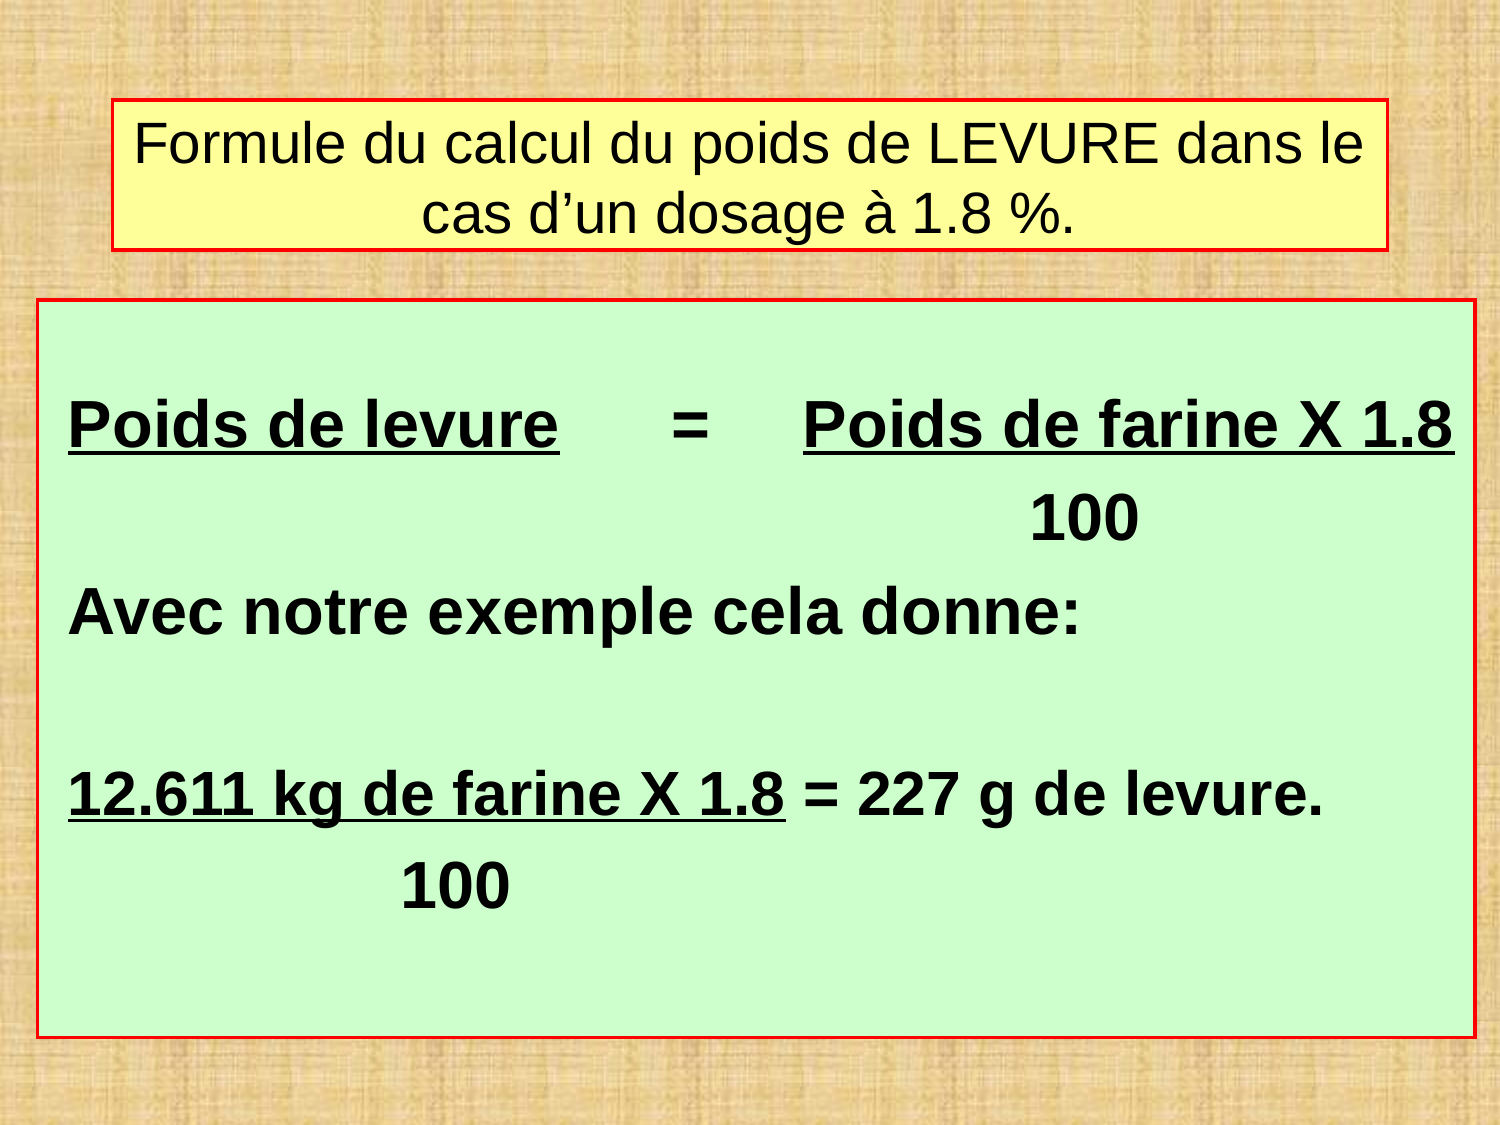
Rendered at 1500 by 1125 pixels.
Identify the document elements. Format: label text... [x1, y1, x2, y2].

title Formule du calcul du poids de LEVURE dans le cas d’un dosage à 1.8 %. [112, 99, 1388, 250]
picture [0, 0, 1500, 1125]
list Poids de levure = Poids de farine X 1.8 100 Avec notre exemple cela donne: 12.611 kg de farine X 1.8 = 227 g de levure. 100 [37, 299, 1475, 1038]
